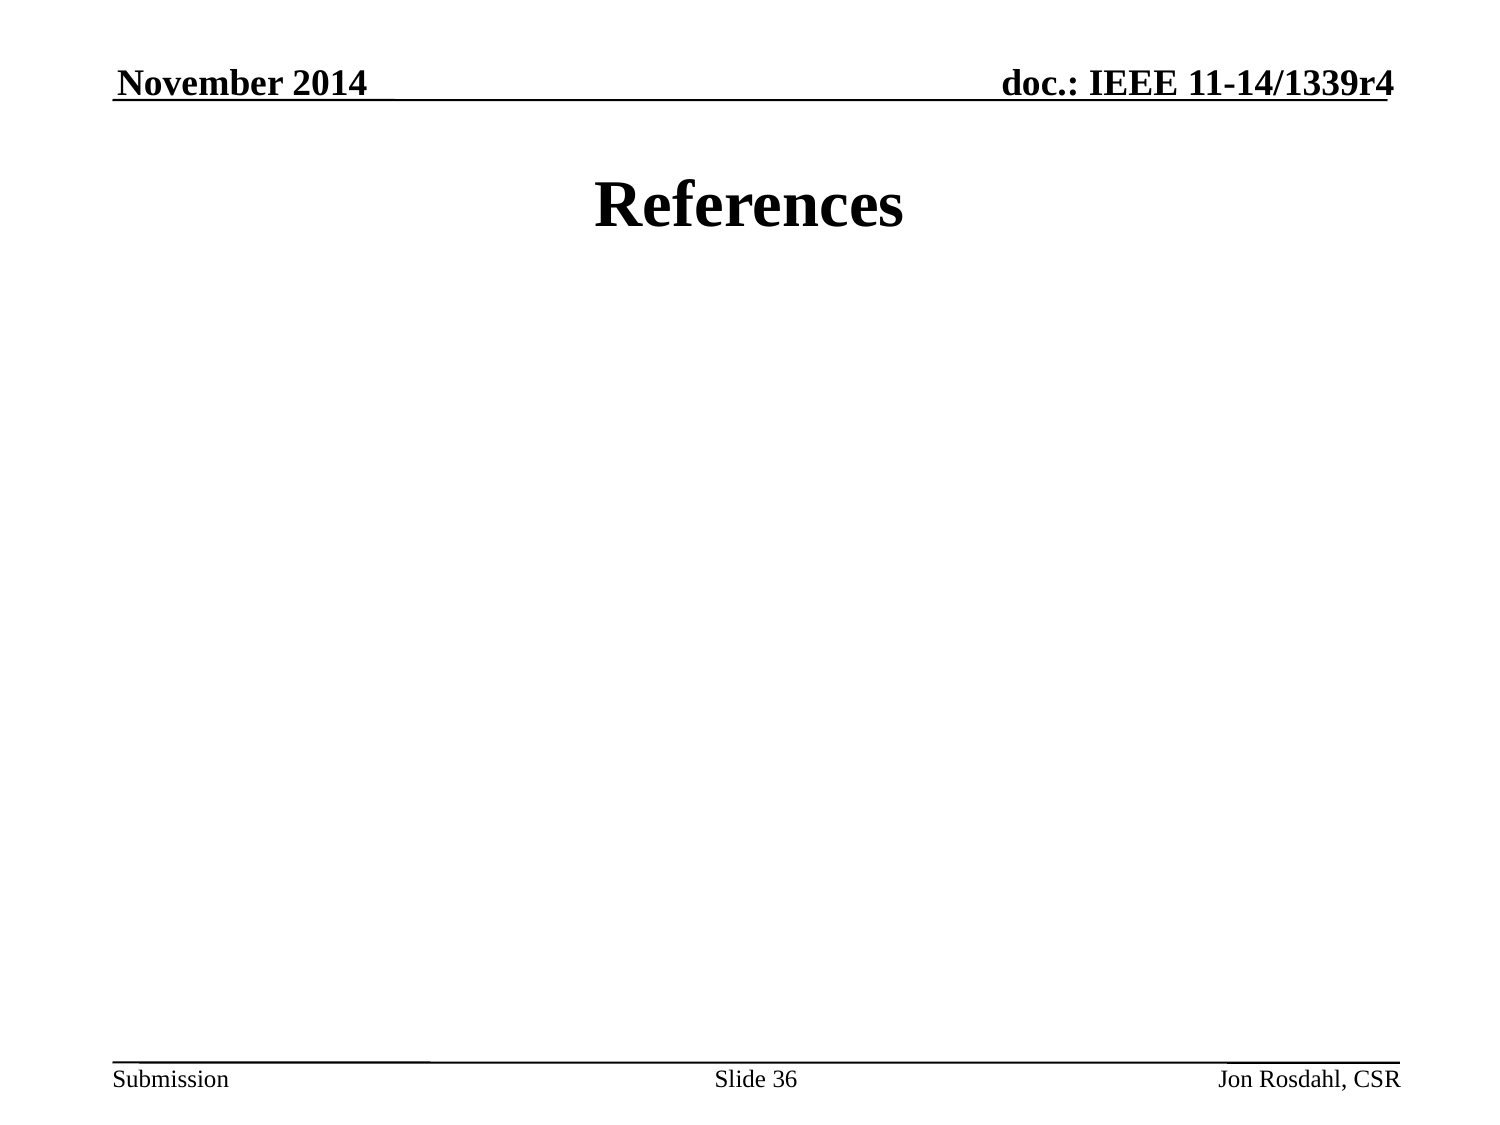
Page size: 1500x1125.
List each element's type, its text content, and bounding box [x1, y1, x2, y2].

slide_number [116, 58, 507, 104]
footer Jon Rosdahl, CSR [1019, 1061, 1402, 1093]
title References [112, 112, 1388, 288]
slide_number Slide 36 [712, 1061, 800, 1123]
